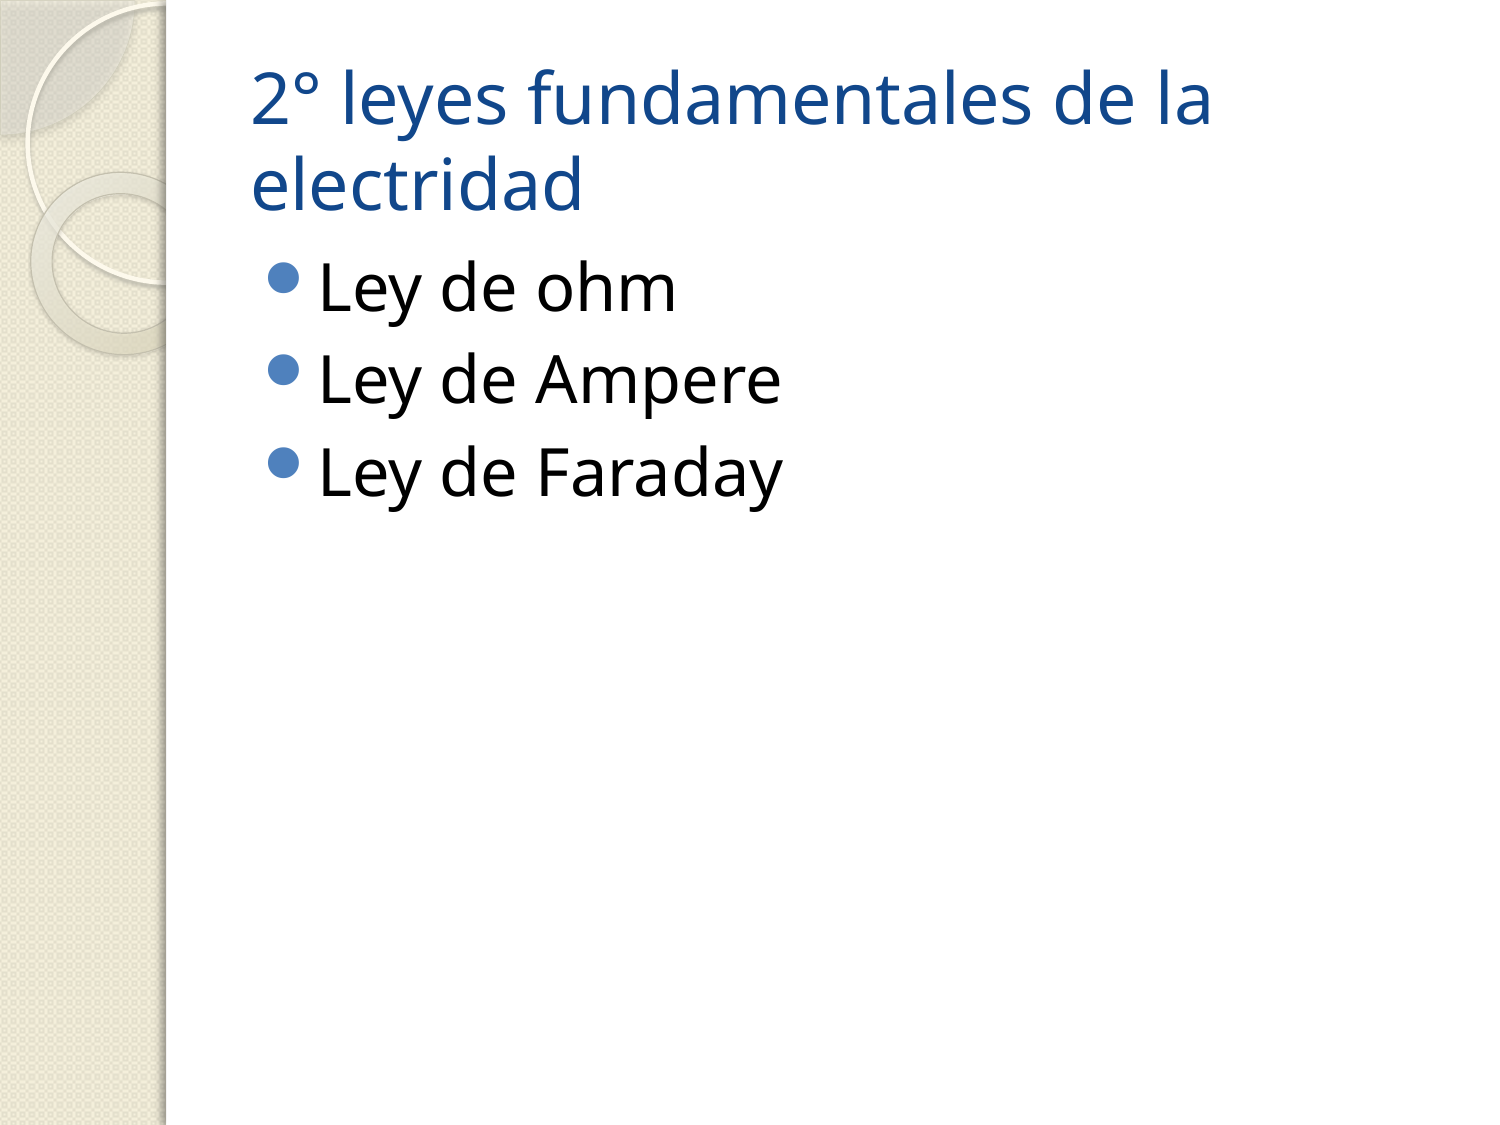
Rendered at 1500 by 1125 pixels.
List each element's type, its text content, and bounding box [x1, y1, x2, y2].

title 2° leyes fundamentales de la electridad [235, 45, 1466, 233]
list Ley de ohm Ley de Ampere Ley de Faraday [235, 237, 1466, 1025]
